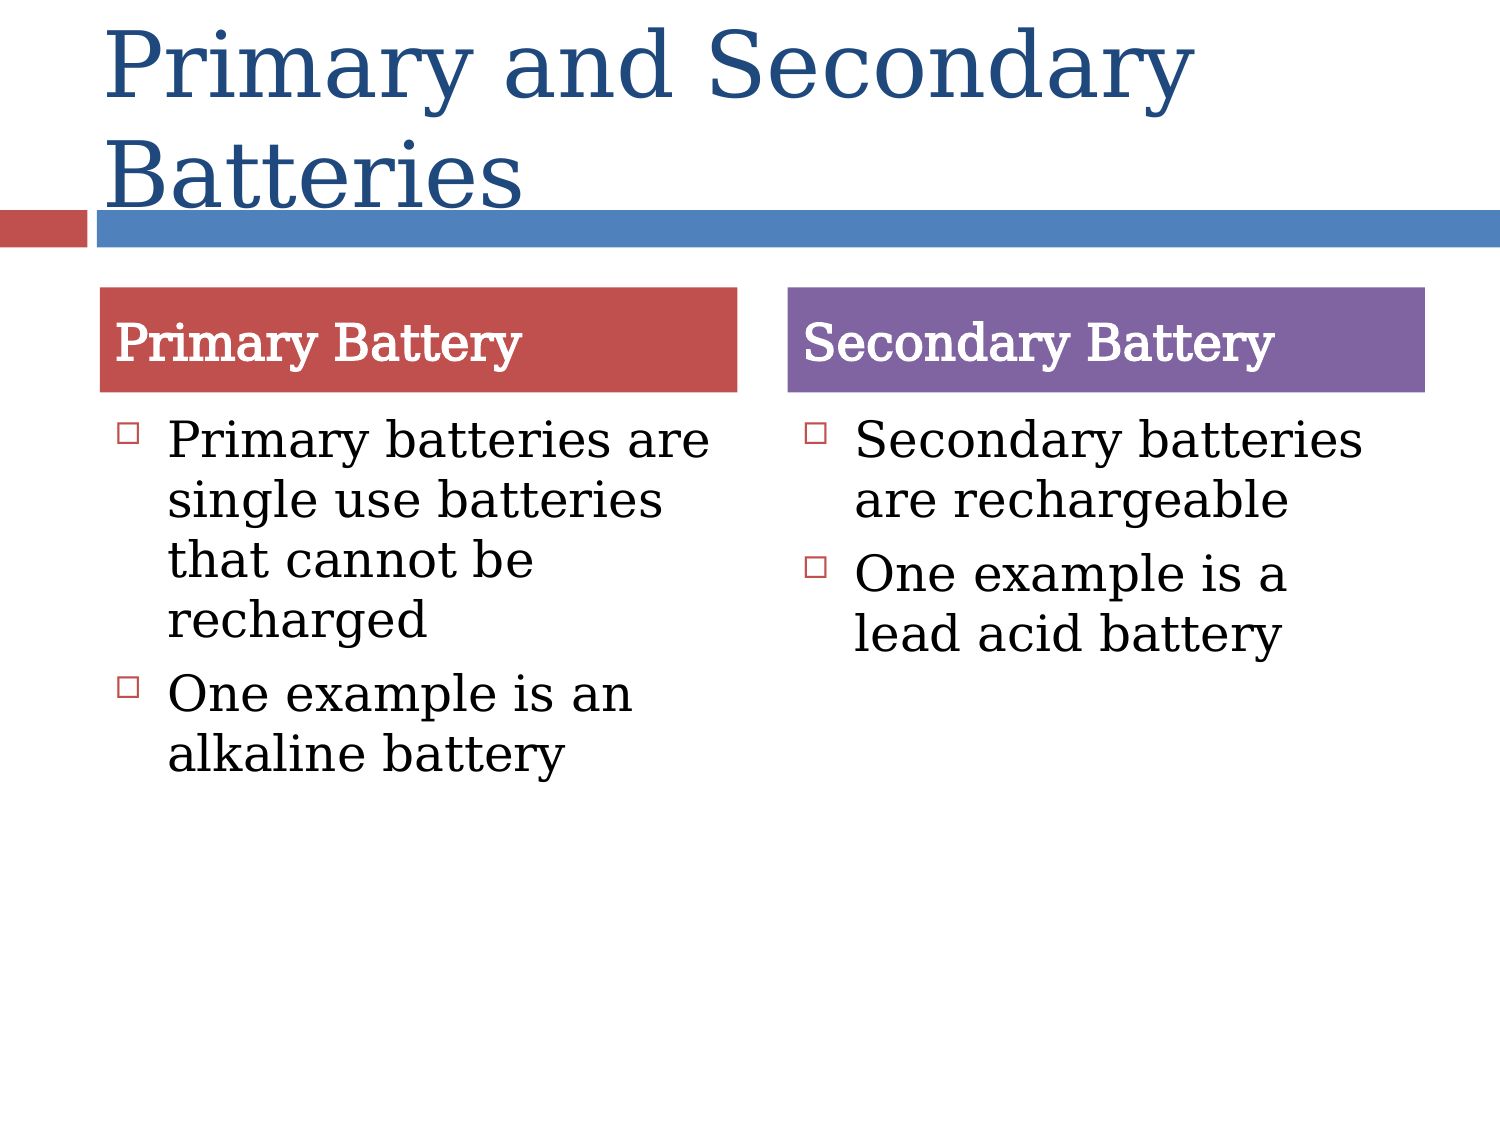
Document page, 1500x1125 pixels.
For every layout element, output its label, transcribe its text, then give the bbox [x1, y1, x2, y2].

list Primary batteries are single use batteries that cannot be recharged One example is an alkaline battery [99, 399, 738, 988]
list Secondary batteries are rechargeable One example is a lead acid battery [787, 399, 1425, 988]
list Secondary Battery [787, 287, 1425, 393]
list Primary Battery [99, 287, 738, 393]
title Primary and Secondary Batteries [87, 44, 1425, 188]
